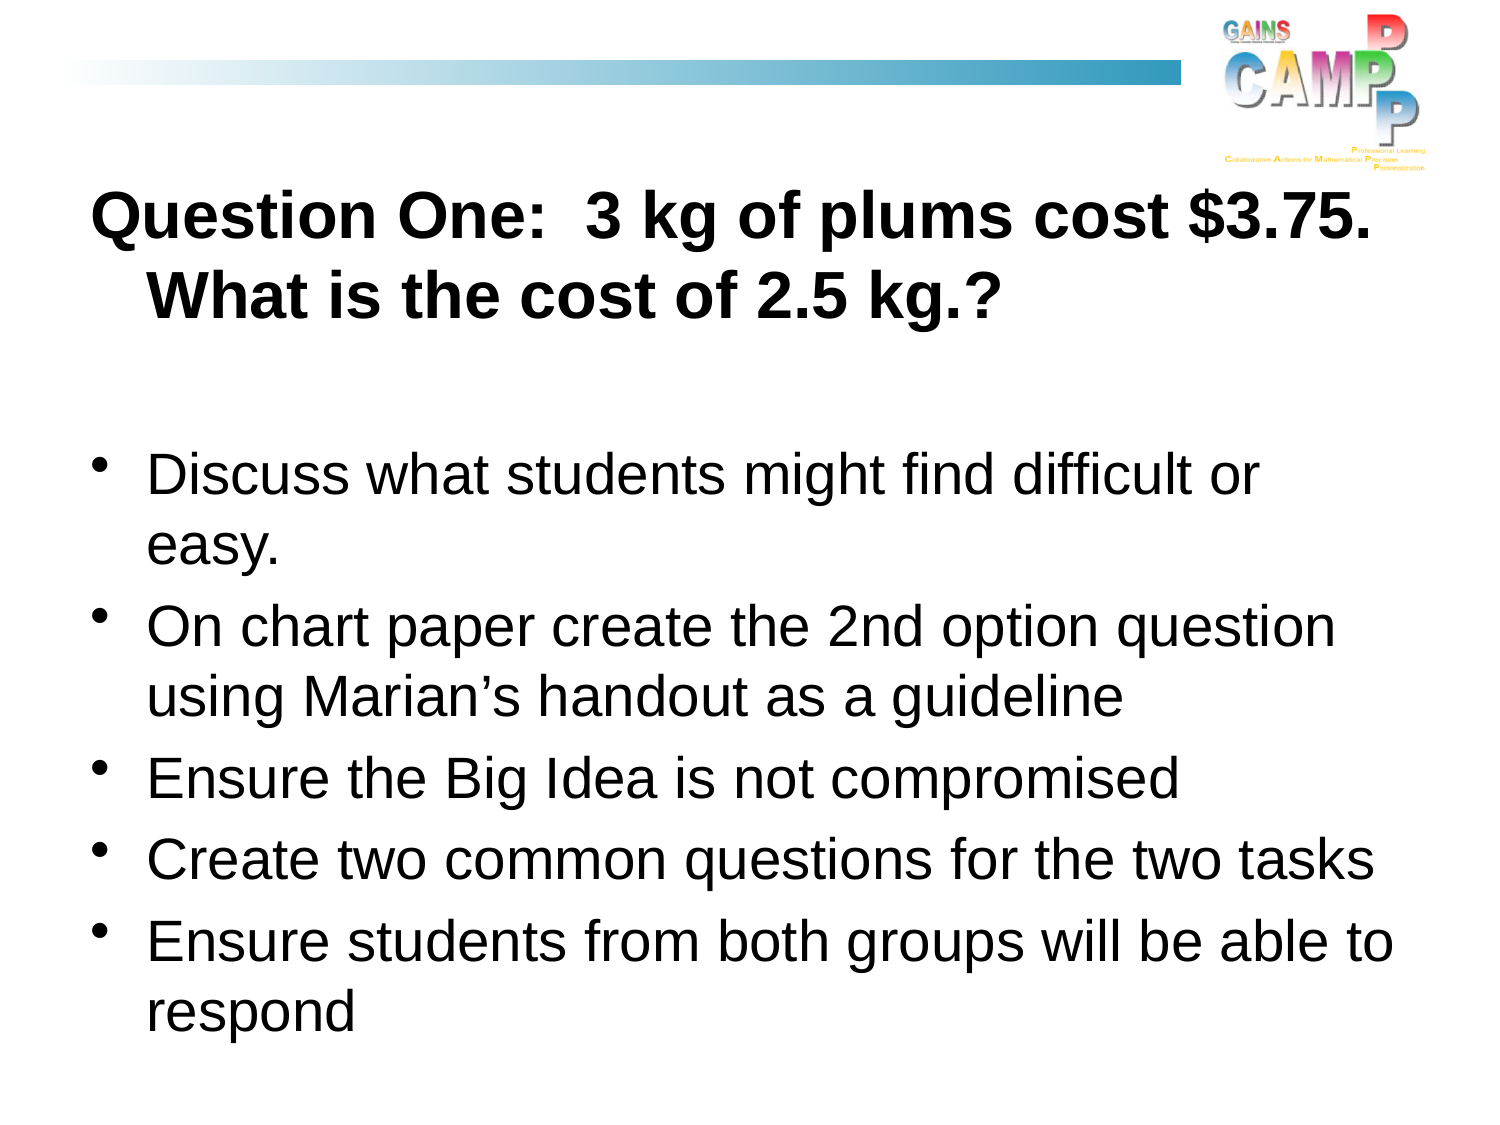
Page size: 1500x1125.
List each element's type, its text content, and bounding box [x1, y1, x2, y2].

list Question One: 3 kg of plums cost $3.75. What is the cost of 2.5 kg.? Discuss what students might find difficult or easy. On chart paper create the 2nd option question using Marian’s handout as a guideline Ensure the Big Idea is not compromised Create two common questions for the two tasks Ensure students from both groups will be able to respond [74, 163, 1426, 1088]
picture [1204, 0, 1442, 190]
